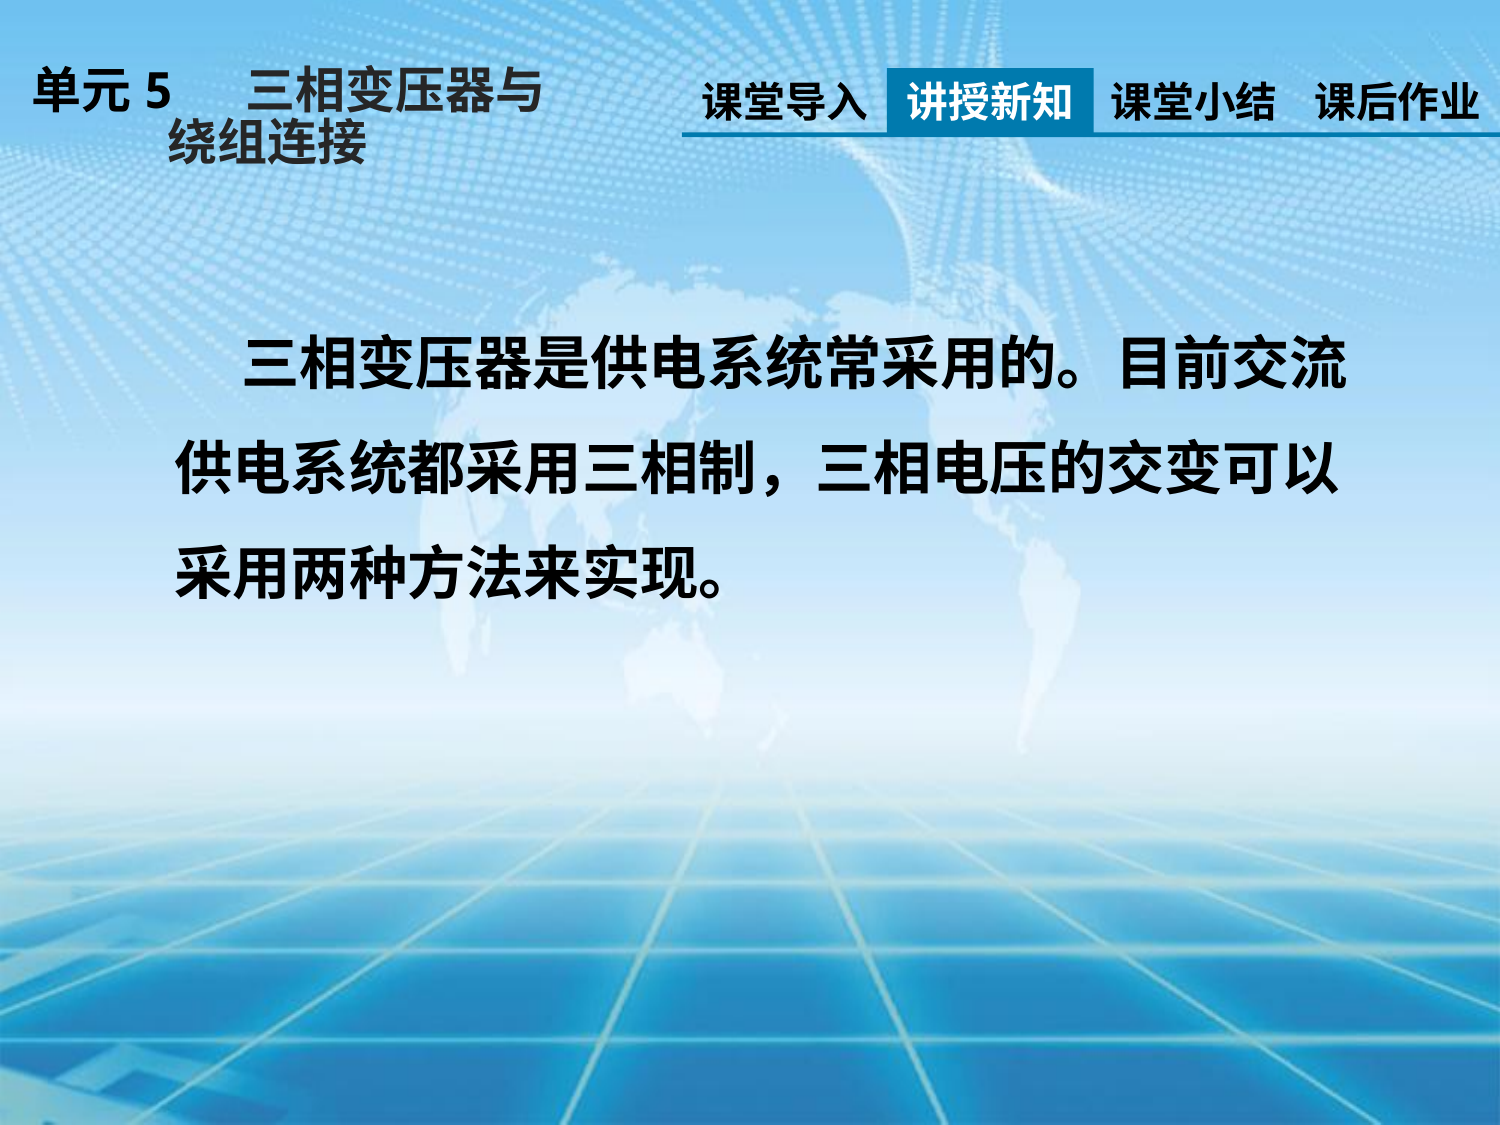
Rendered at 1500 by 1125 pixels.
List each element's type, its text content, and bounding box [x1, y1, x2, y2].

text_box 三相变压器是供电系统常采用的。目前交流供电系统都采用三相制，三相电压的交变可以采用两种方法来实现。 [159, 283, 1384, 614]
picture [0, 0, 1500, 1125]
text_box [16, 59, 1500, 180]
